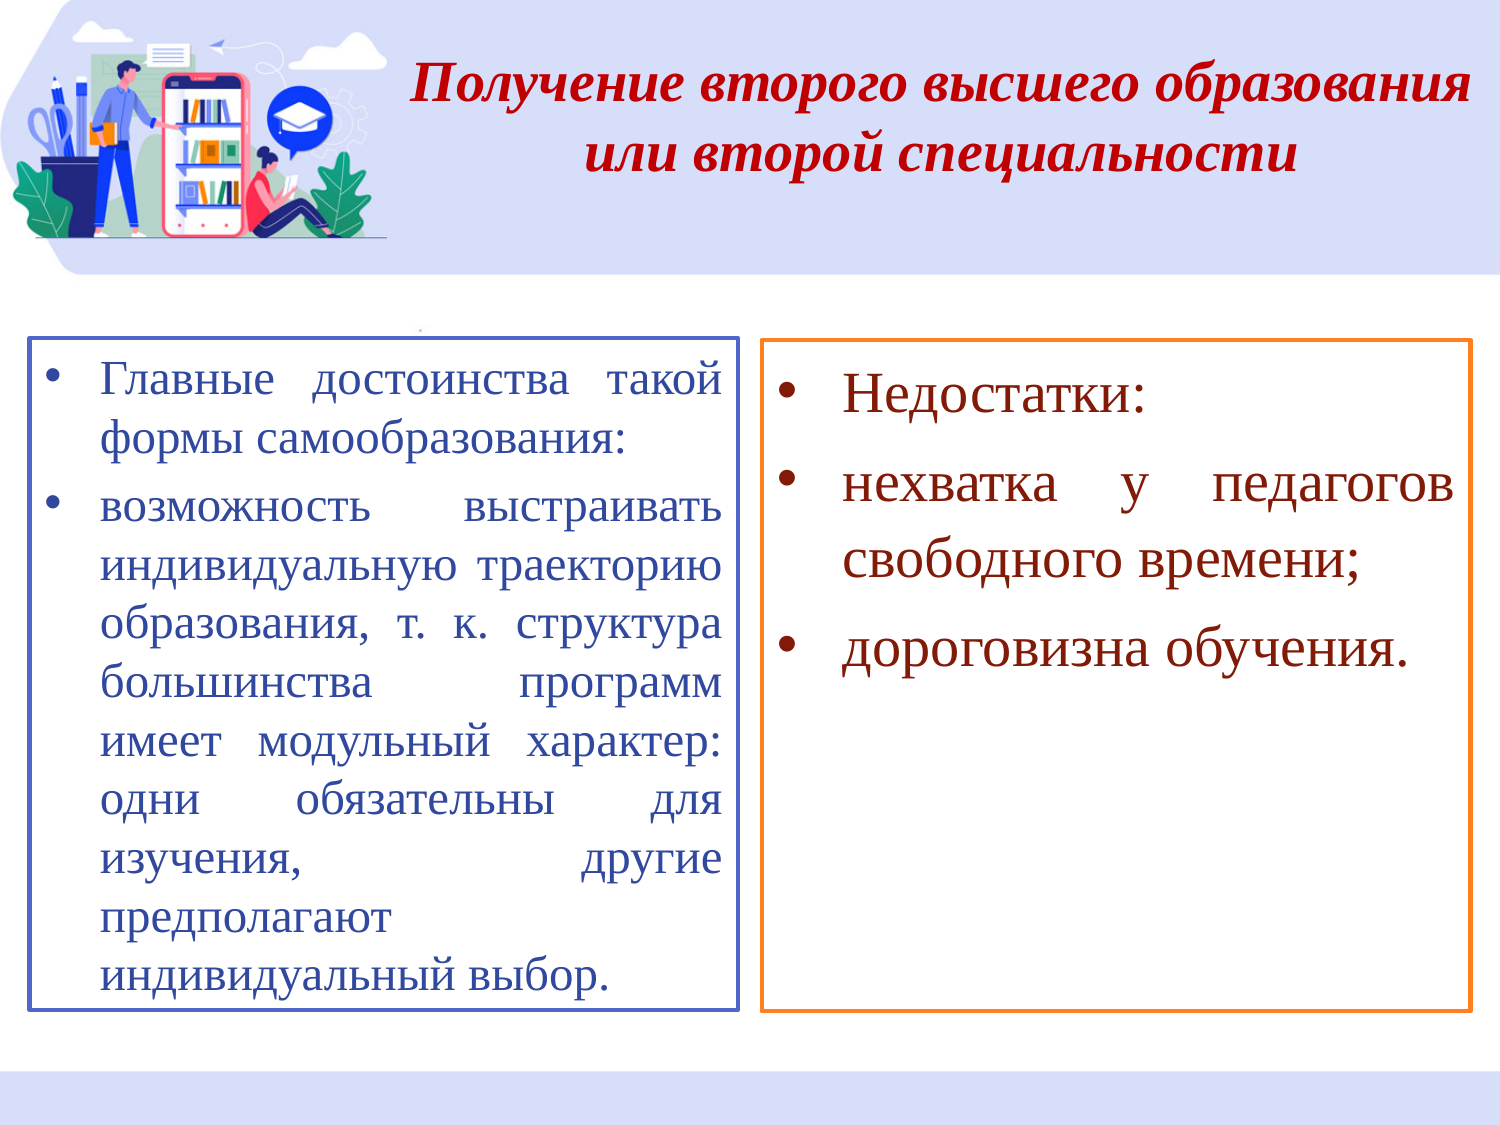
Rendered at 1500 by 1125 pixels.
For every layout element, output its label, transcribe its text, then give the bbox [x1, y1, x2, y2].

list Главные достоинства такой формы самообразования: возможность выстраивать индивидуальную траекторию образования, т. к. структура большинства программ имеет модульный характер: одни обязательны для изучения, другие предполагают индивидуальный выбор. [27, 336, 740, 1012]
picture [0, 0, 1500, 1125]
title Получение второго высшего образования или второй специальности [383, 19, 1500, 208]
list Недостатки: нехватка у педагогов свободного времени; дороговизна обучения. [760, 338, 1473, 1013]
